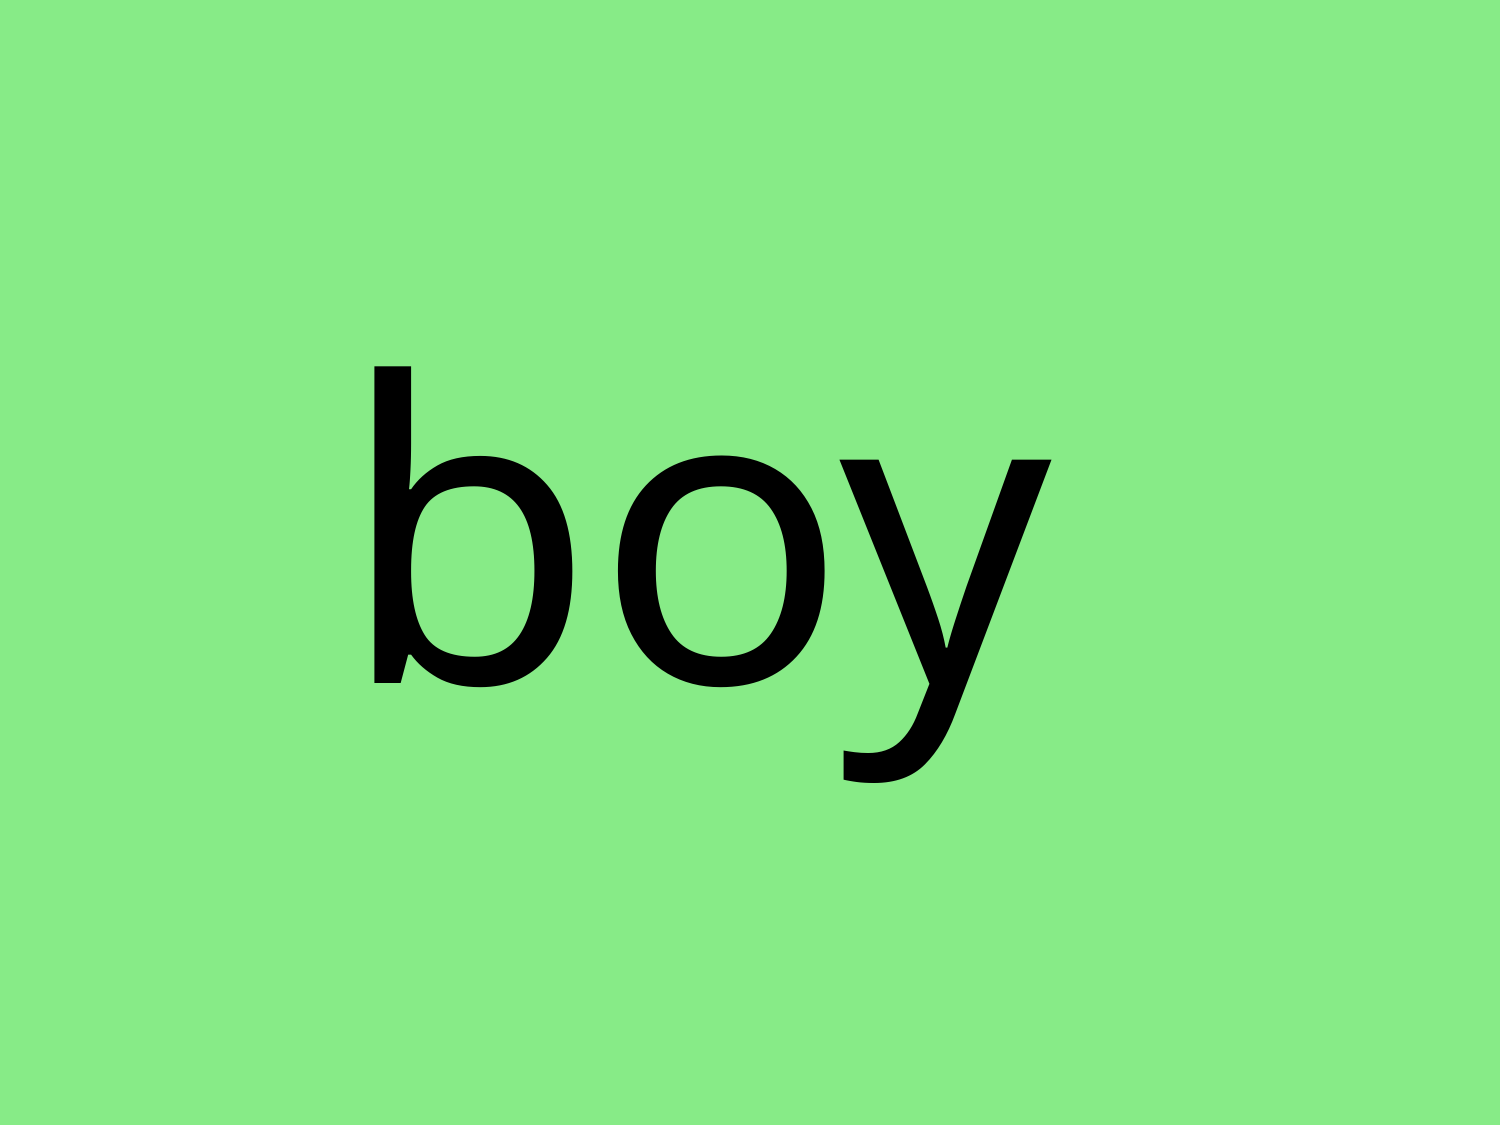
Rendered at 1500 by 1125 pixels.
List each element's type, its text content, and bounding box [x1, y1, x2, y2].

text_box boy [41, 259, 1459, 775]
